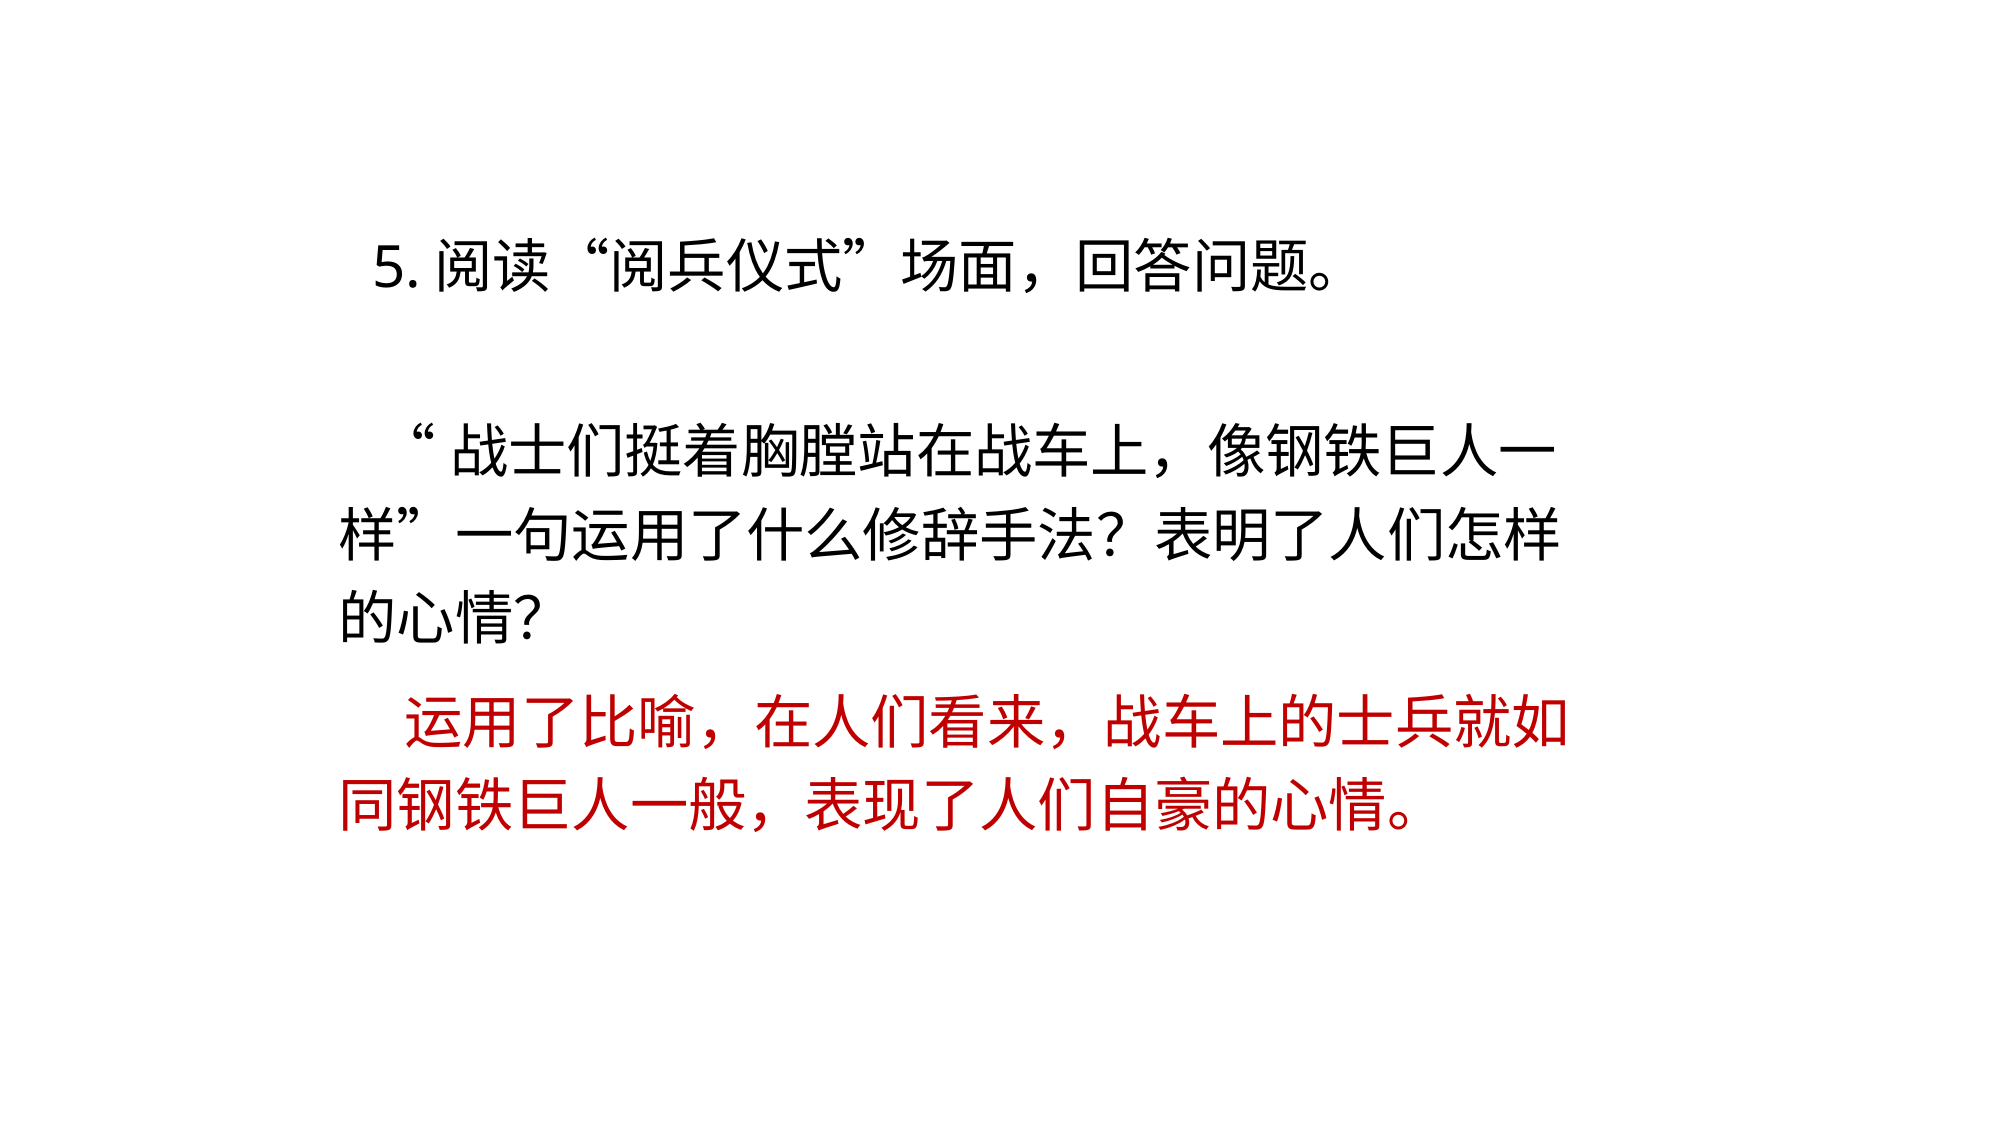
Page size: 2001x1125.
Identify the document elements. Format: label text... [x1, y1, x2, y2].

text_box “战士们挺着胸膛站在战车上，像钢铁巨人一样”一句运用了什么修辞手法？表明了人们怎样的心情？ 运用了比喻，在人们看来，战车上的士兵就如同钢铁巨人一般，表现了人们自豪的心情。 [324, 393, 1595, 937]
list 5.阅读“阅兵仪式”场面，回答问题。 [299, 231, 1701, 331]
